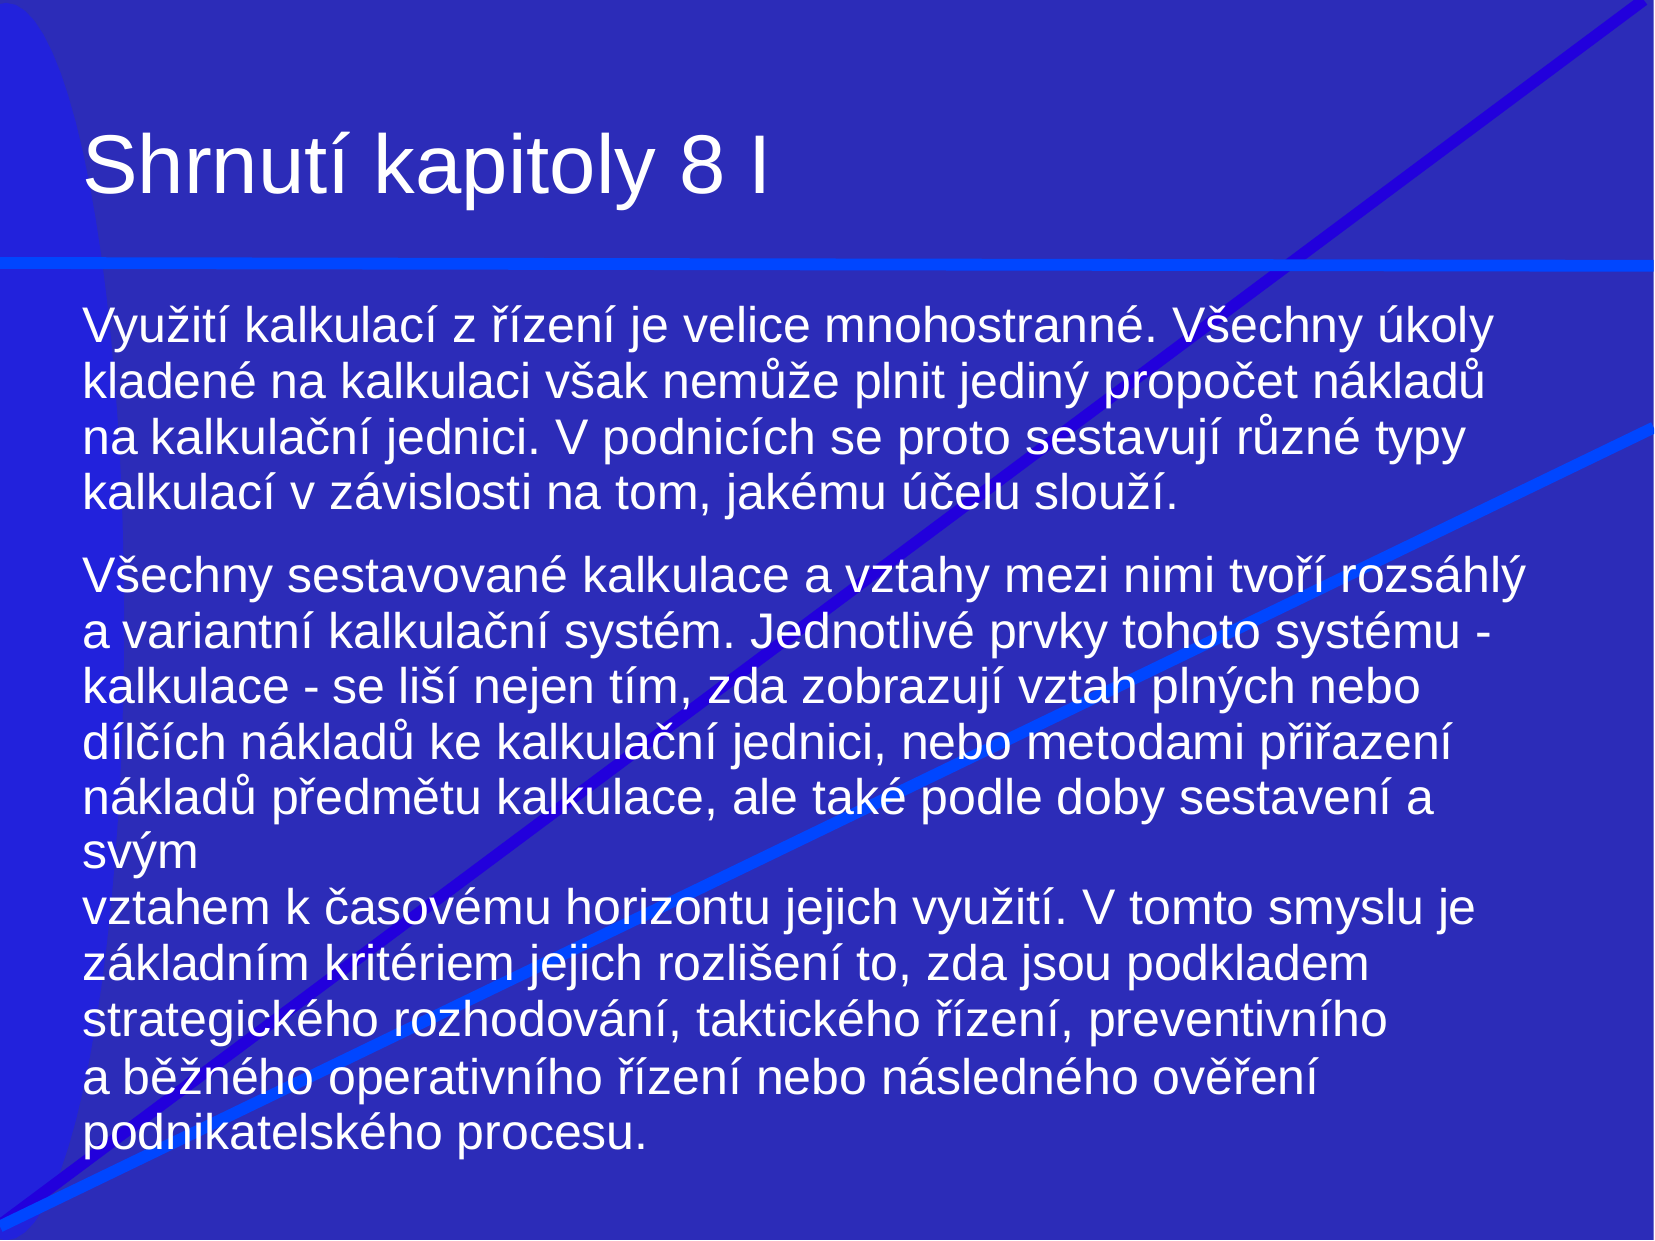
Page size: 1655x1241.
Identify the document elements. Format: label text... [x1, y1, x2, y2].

list Využití kalkulací z řízení je velice mnohostranné. Všechny úkoly kladené na kalkulaci však nemůže plnit jediný propočet nákladů na kalkulační jednici. V podnicích se proto sestavují různé typy kalkulací v závislosti na tom, jakému účelu slouží. Všechny sestavované kalkulace a vztahy mezi nimi tvoří rozsáhlý a variantní kalkulační systém. Jednotlivé prvky tohoto systému - kalkulace - se liší nejen tím, zda zobrazují vztah plných nebo dílčích nákladů ke kalkulační jednici, nebo metodami přiřazení nákladů předmětu kalkulace, ale také podle doby sestavení a svým vztahem k časovému horizontu jejich využití. V tomto smyslu je základním kritériem jejich rozlišení to, zda jsou podkladem strategického rozhodování, taktického řízení, preventivního a běžného operativního řízení nebo následného ověření podnikatelského procesu. [80, 296, 1574, 1161]
title Shrnutí kapitoly 8 I [80, 110, 1574, 296]
